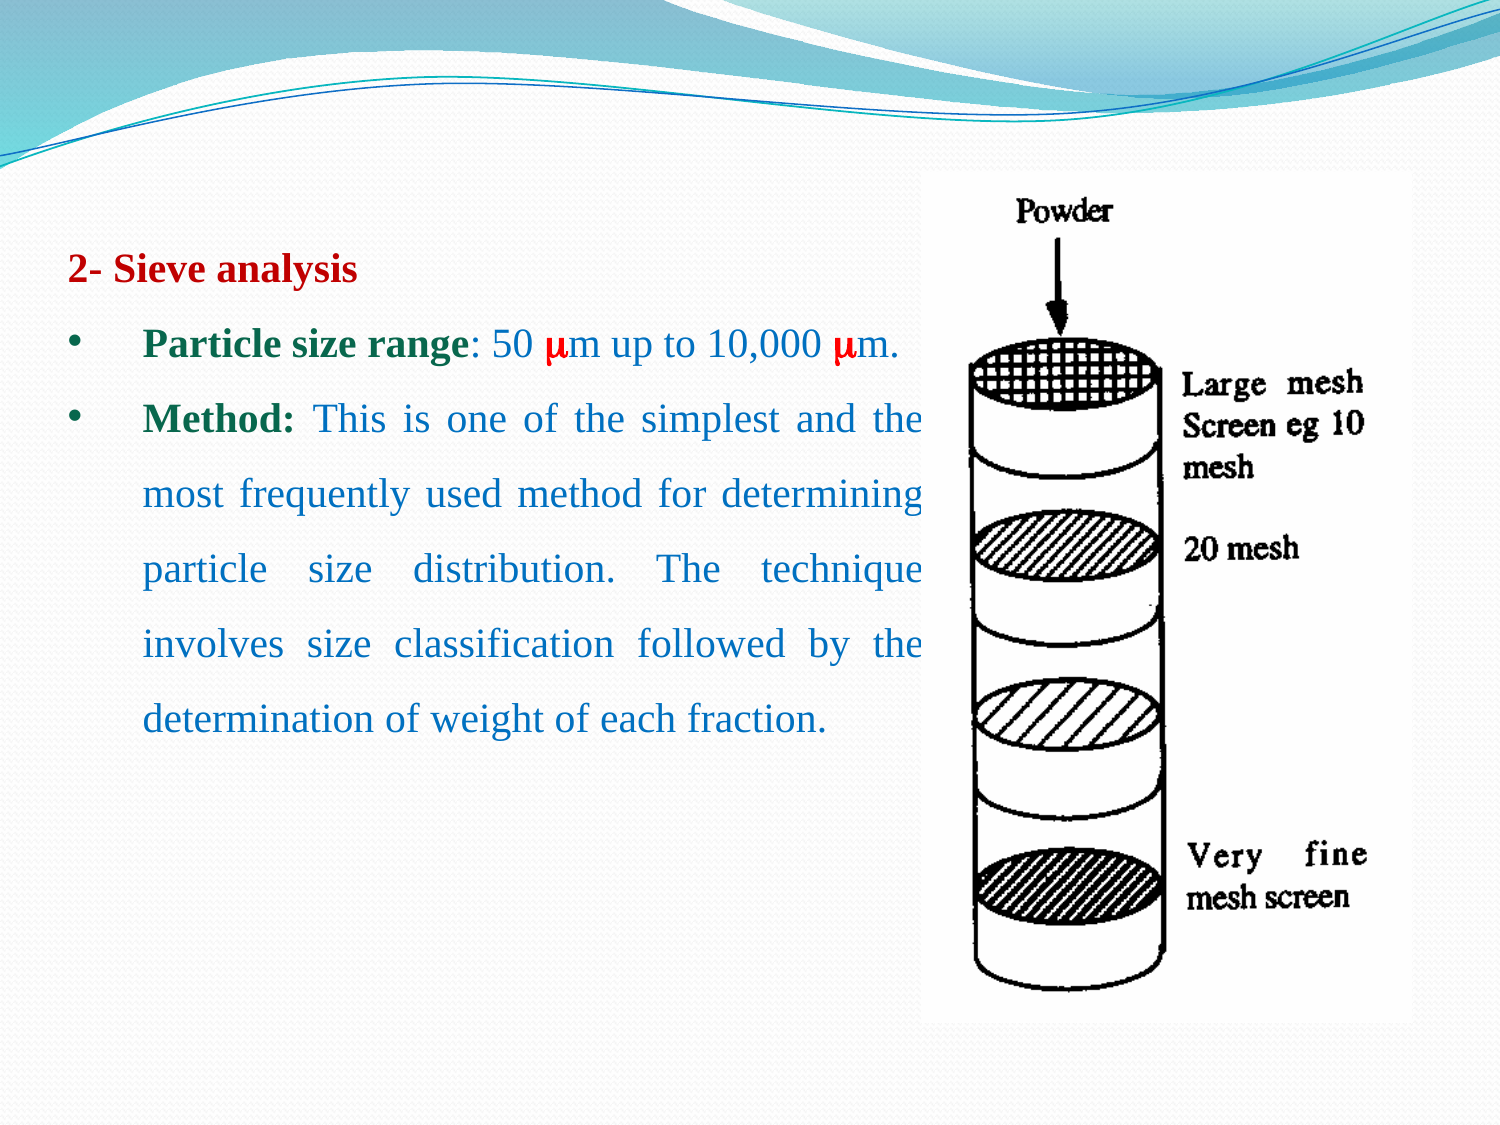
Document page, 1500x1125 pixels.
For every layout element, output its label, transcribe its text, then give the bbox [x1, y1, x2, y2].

text_box 2- Sieve analysis Particle size range: 50 mm up to 10,000 mm. Method: This is one of the simplest and the most frequently used method for deter­mining particle size distribution. The technique involves size classifica­tion followed by the determination of weight of each fraction. [53, 208, 913, 748]
picture [920, 172, 1412, 1023]
